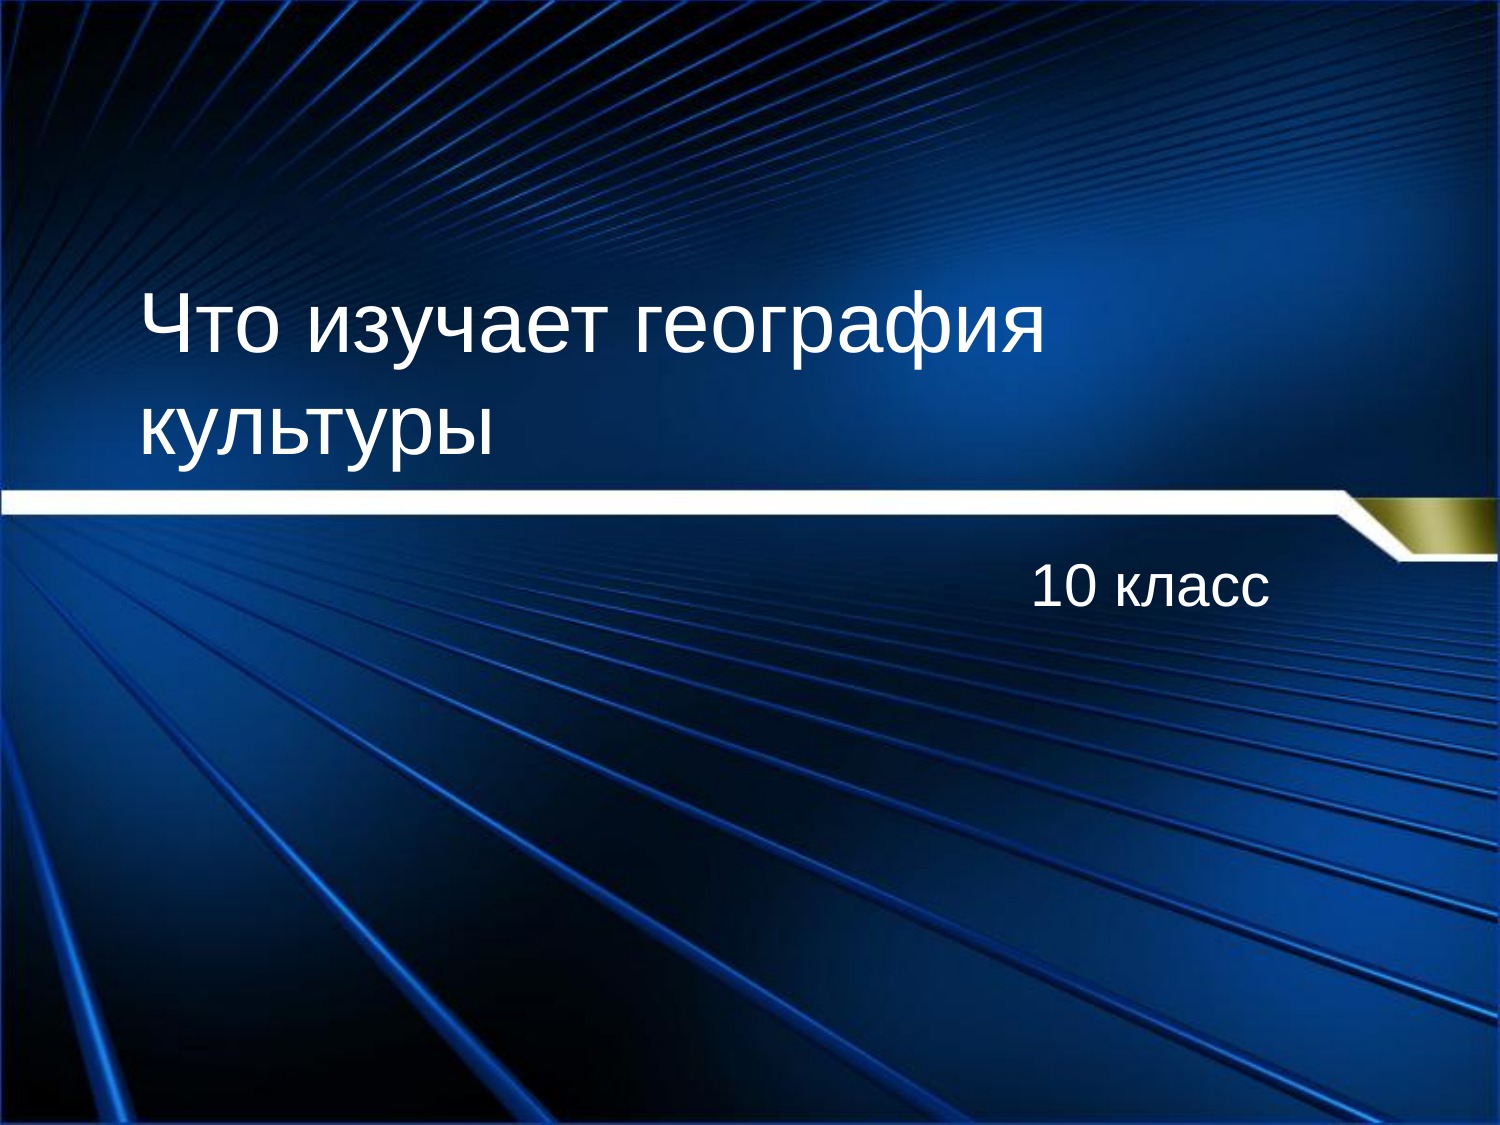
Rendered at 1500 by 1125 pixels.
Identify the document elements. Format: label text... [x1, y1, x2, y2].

subtitle 10 класс [123, 538, 1287, 652]
title Что изучает география культуры [123, 278, 1287, 460]
picture [0, 0, 1500, 1125]
